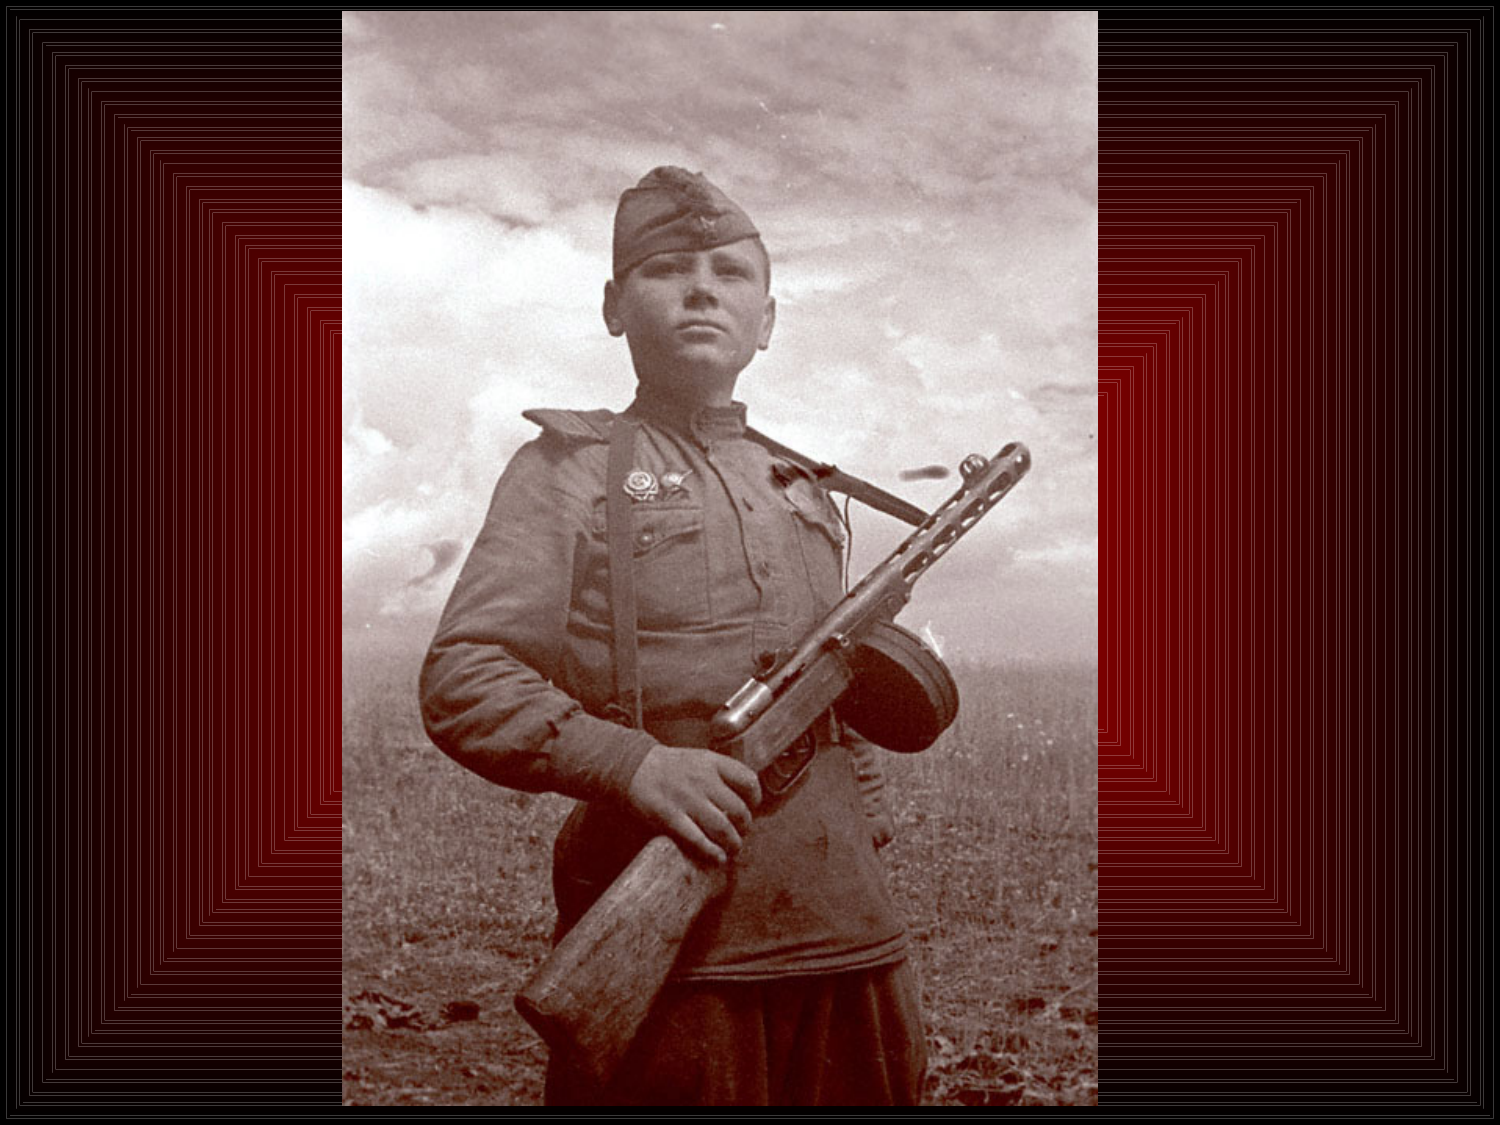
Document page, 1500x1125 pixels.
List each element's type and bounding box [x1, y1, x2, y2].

picture [342, 11, 1098, 1106]
